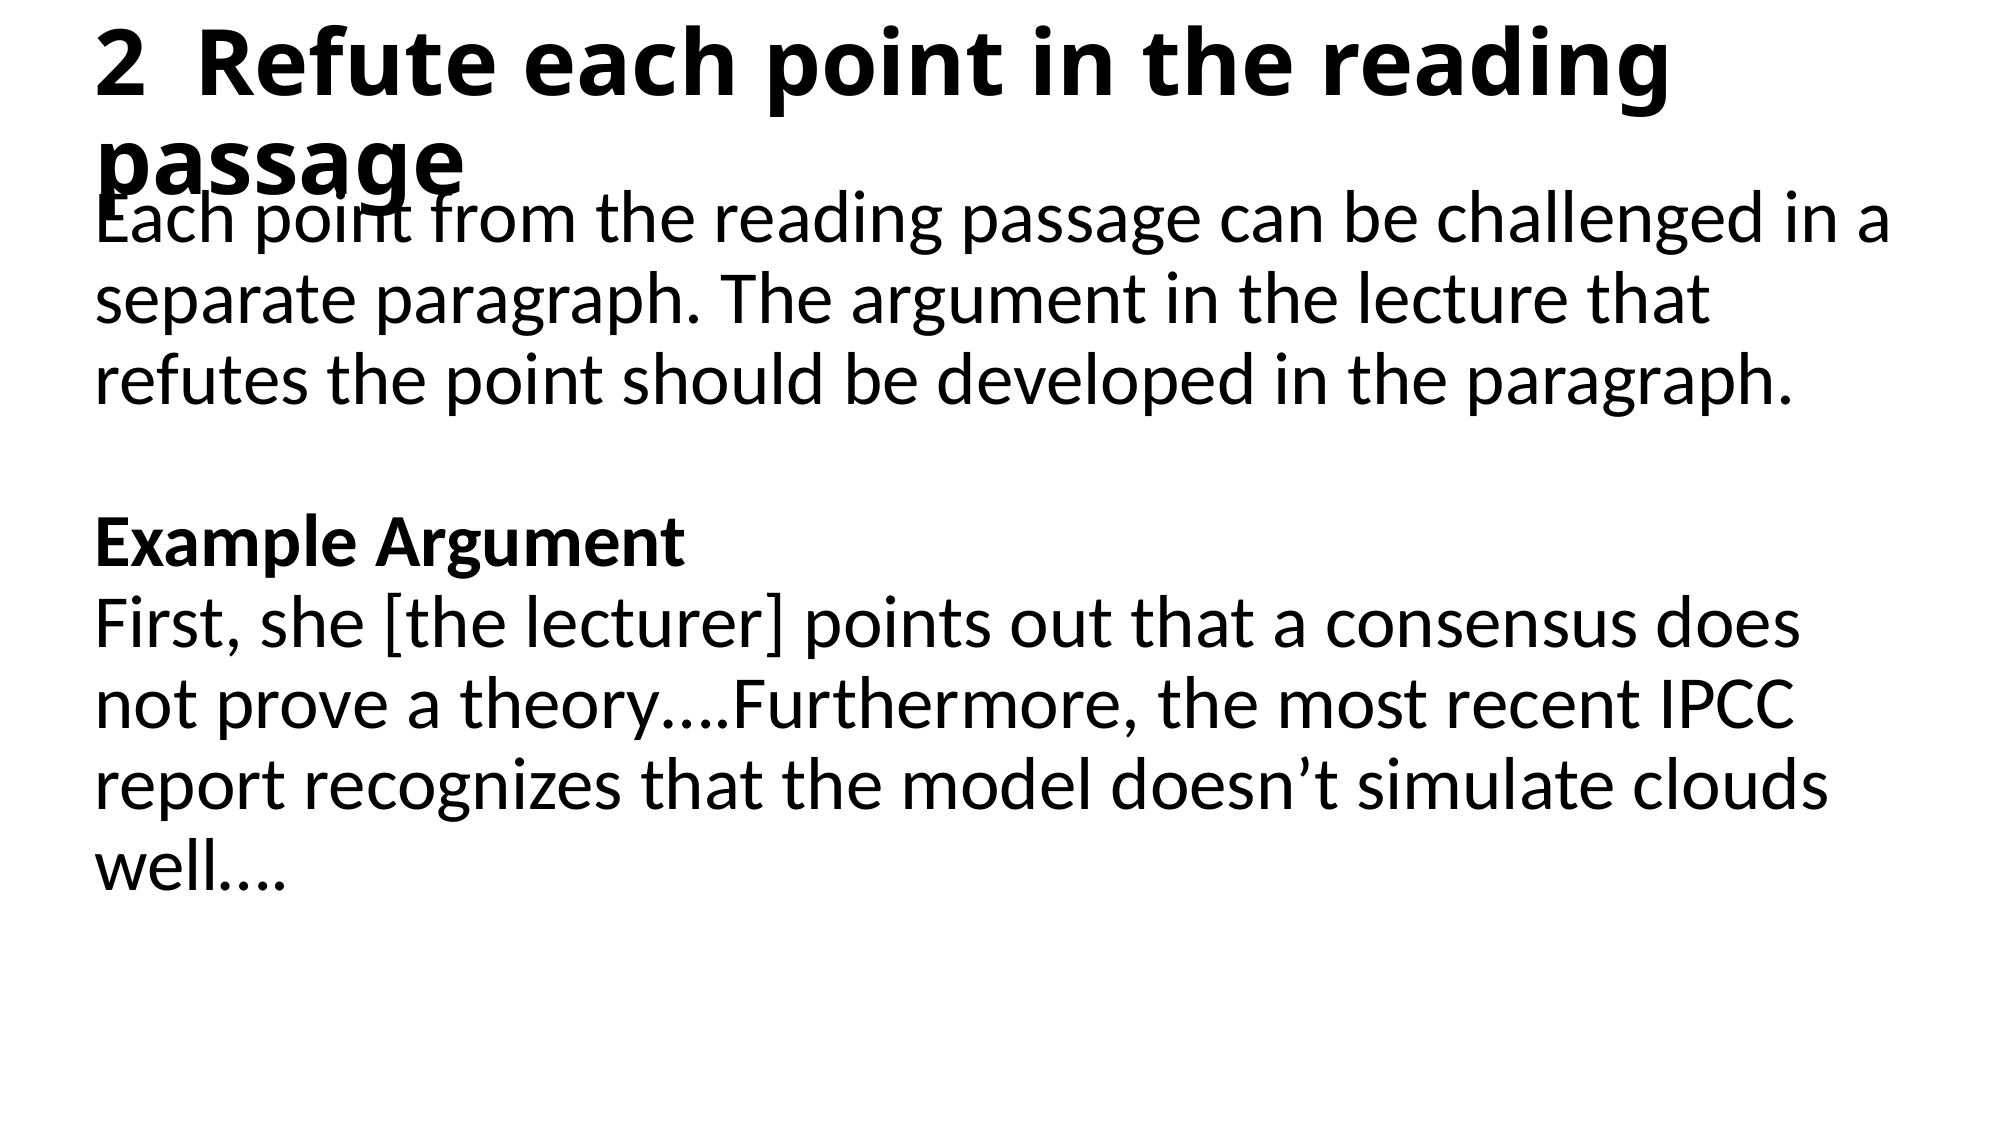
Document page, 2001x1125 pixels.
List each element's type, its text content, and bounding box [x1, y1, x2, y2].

title 2 Refute each point in the reading passage [79, 59, 1863, 170]
list Each point from the reading passage can be challenged in a separate paragraph. The argument in the lecture that refutes the point should be developed in the paragraph. Example Argument First, she [the lecturer] points out that a consensus does not prove a theory….Furthermore, the most recent IPCC report recognizes that the model doesn’t simulate clouds well…. [79, 170, 1918, 1083]
